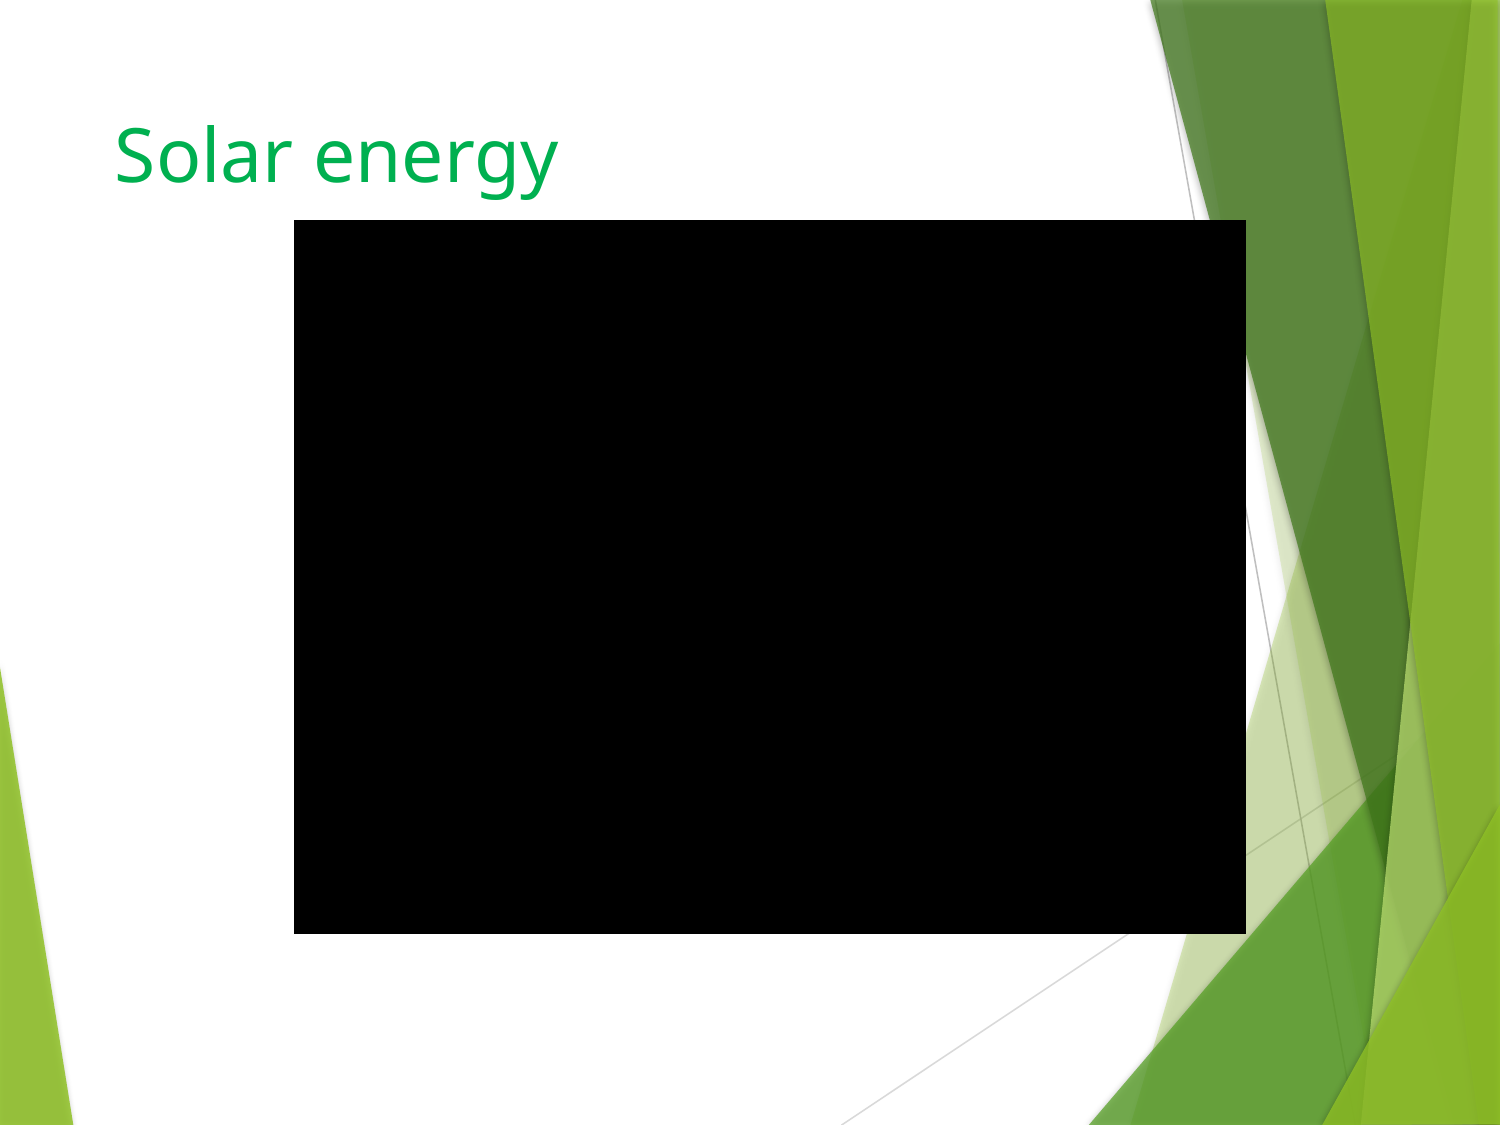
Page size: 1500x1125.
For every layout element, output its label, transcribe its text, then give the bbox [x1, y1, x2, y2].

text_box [292, 219, 1247, 936]
title Solar energy [99, 99, 1142, 317]
